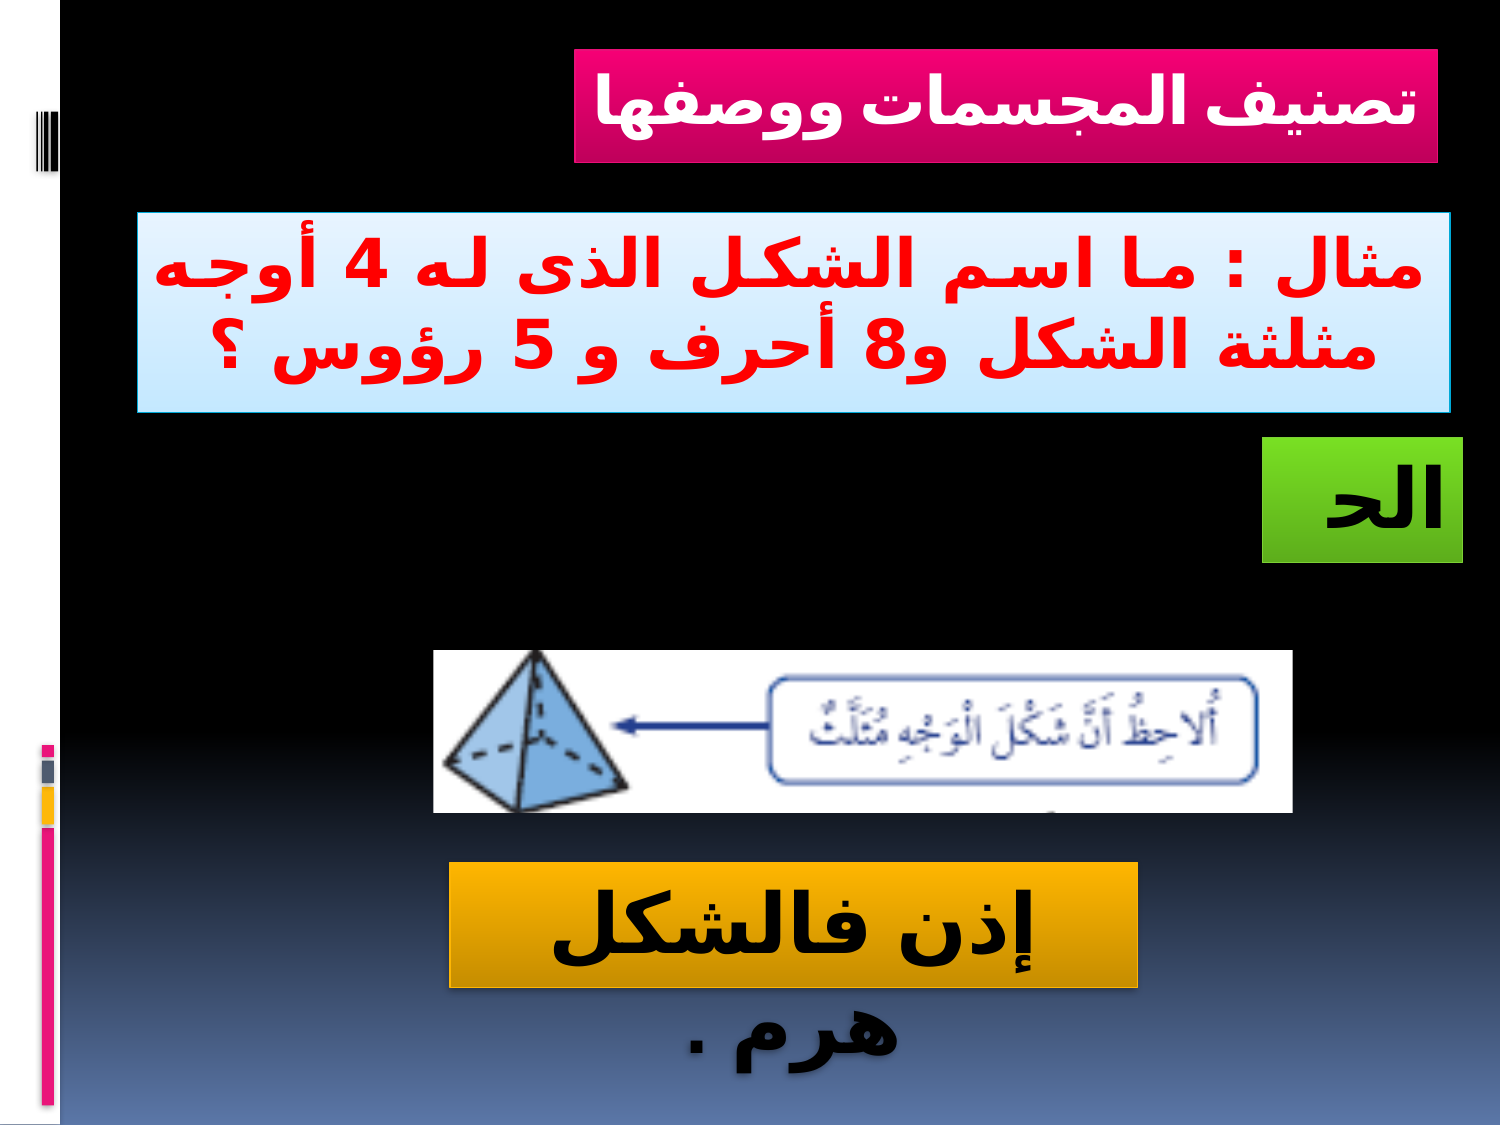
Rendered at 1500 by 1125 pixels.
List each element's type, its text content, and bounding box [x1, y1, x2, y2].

title تصنيف المجسمات ووصفها [574, 49, 1438, 163]
picture [433, 649, 1293, 813]
list مثال : ما اسم الشكل الذى له 4 أوجه مثلثة الشكل و8 أحرف و 5 رؤوس ؟ [137, 212, 1451, 413]
text_box الحل [1262, 437, 1463, 563]
text_box إذن فالشكل هرم . [449, 862, 1138, 988]
